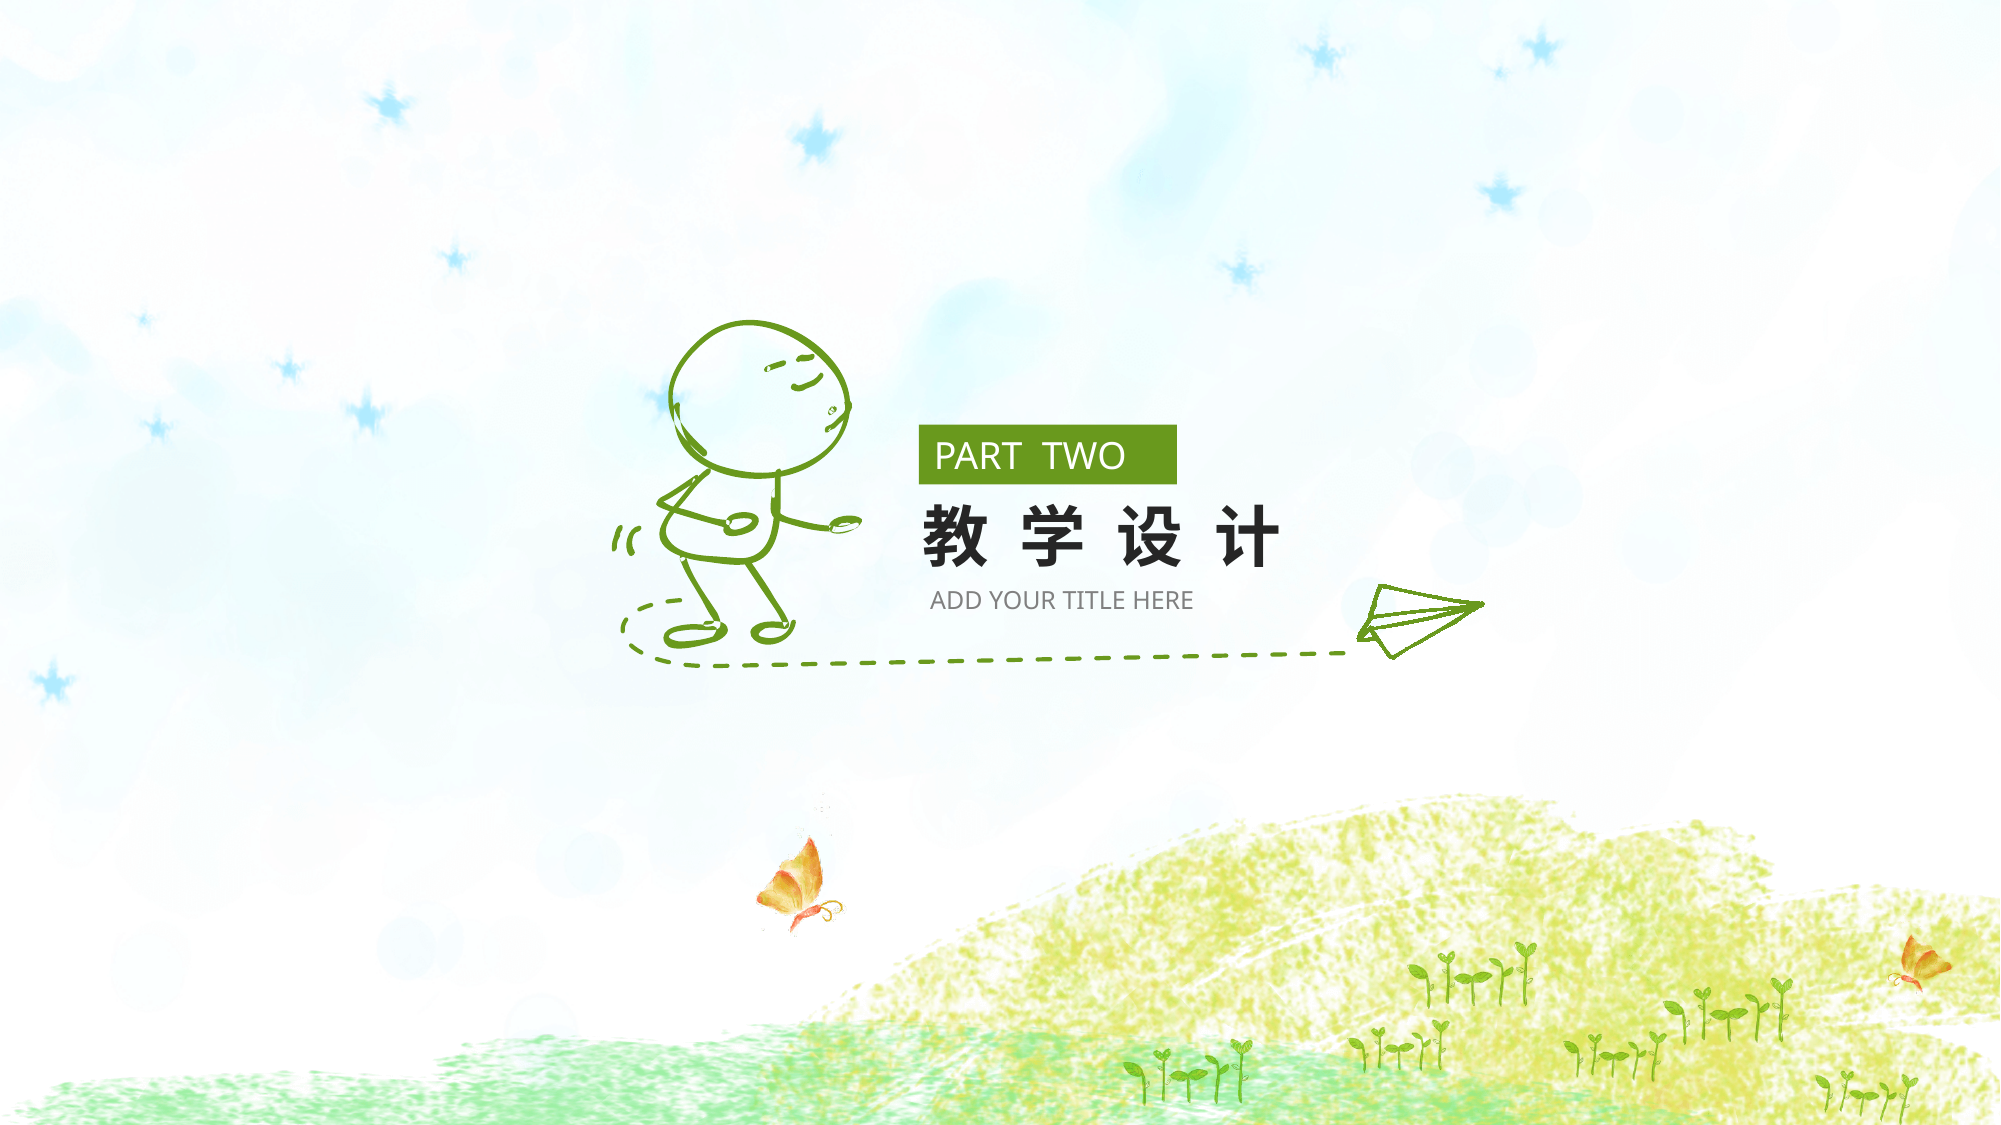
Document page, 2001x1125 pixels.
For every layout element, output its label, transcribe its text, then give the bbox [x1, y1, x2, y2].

text_box [1356, 584, 1485, 660]
text_box PART TWO [918, 424, 1177, 485]
text_box ADD YOUR TITLE HERE [918, 581, 1355, 621]
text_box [611, 300, 869, 655]
text_box [643, 615, 1344, 668]
picture [0, 0, 2000, 1125]
text_box 教 学 设 计 [911, 489, 1377, 581]
